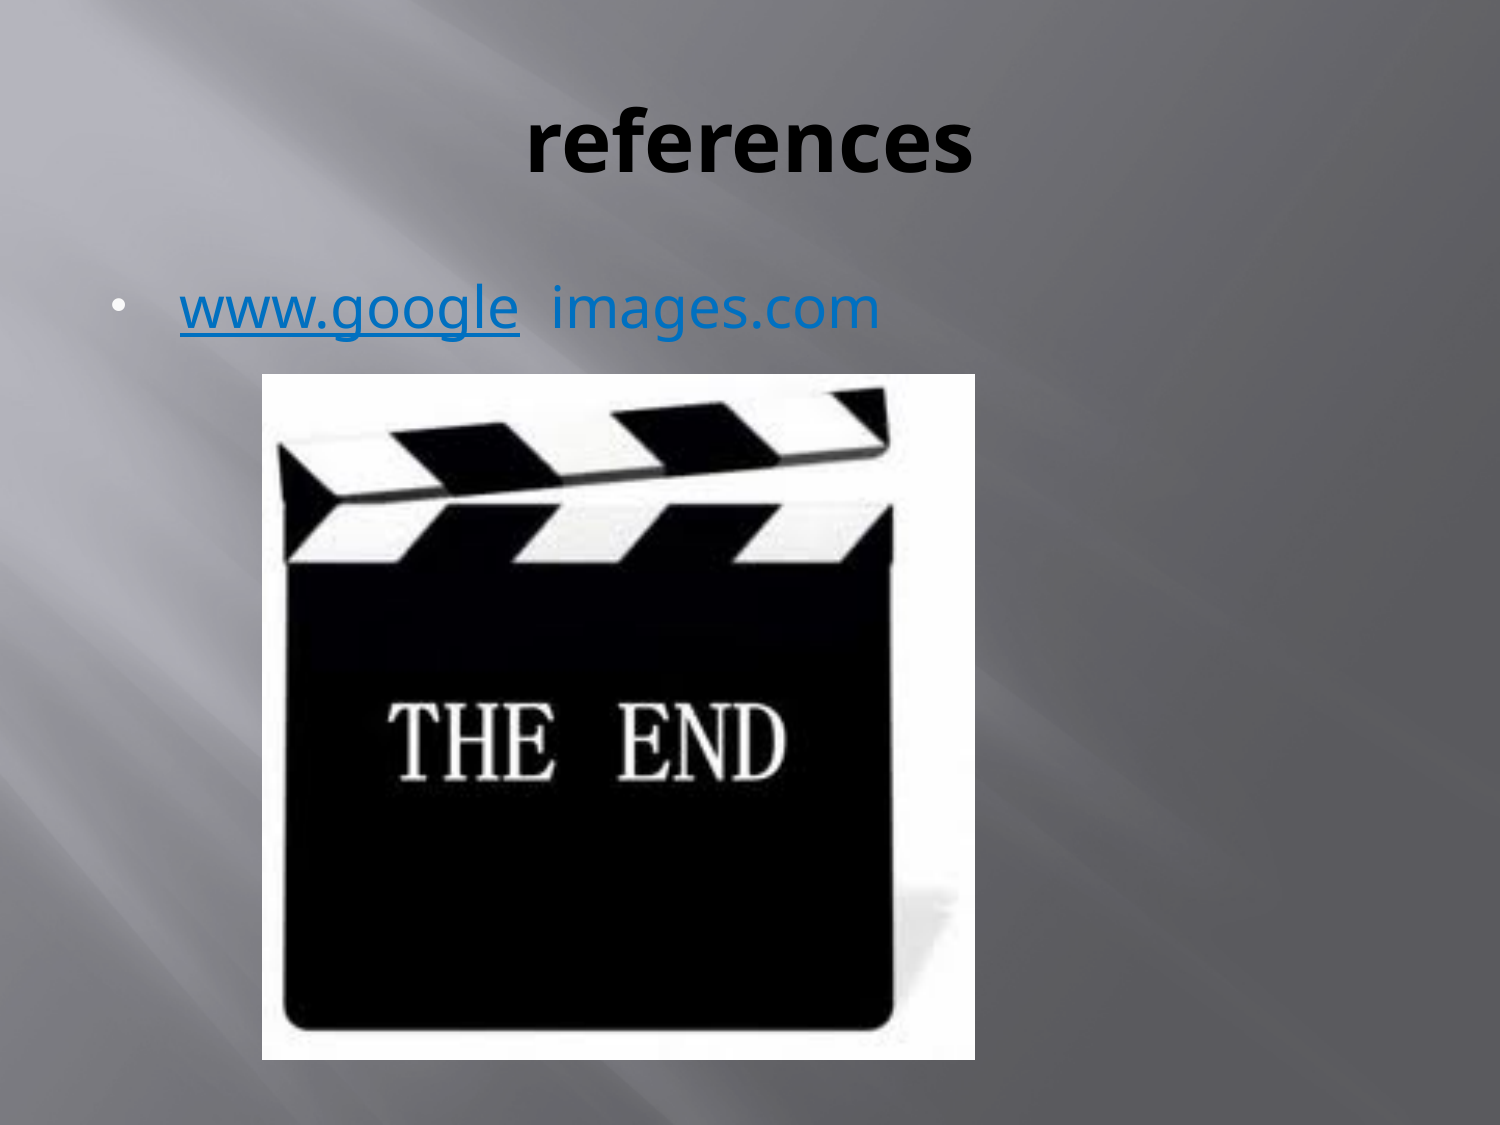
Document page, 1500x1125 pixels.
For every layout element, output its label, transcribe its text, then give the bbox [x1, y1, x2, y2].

picture [262, 374, 976, 1060]
title references [75, 45, 1425, 233]
list www.google images.com [75, 262, 1425, 1035]
